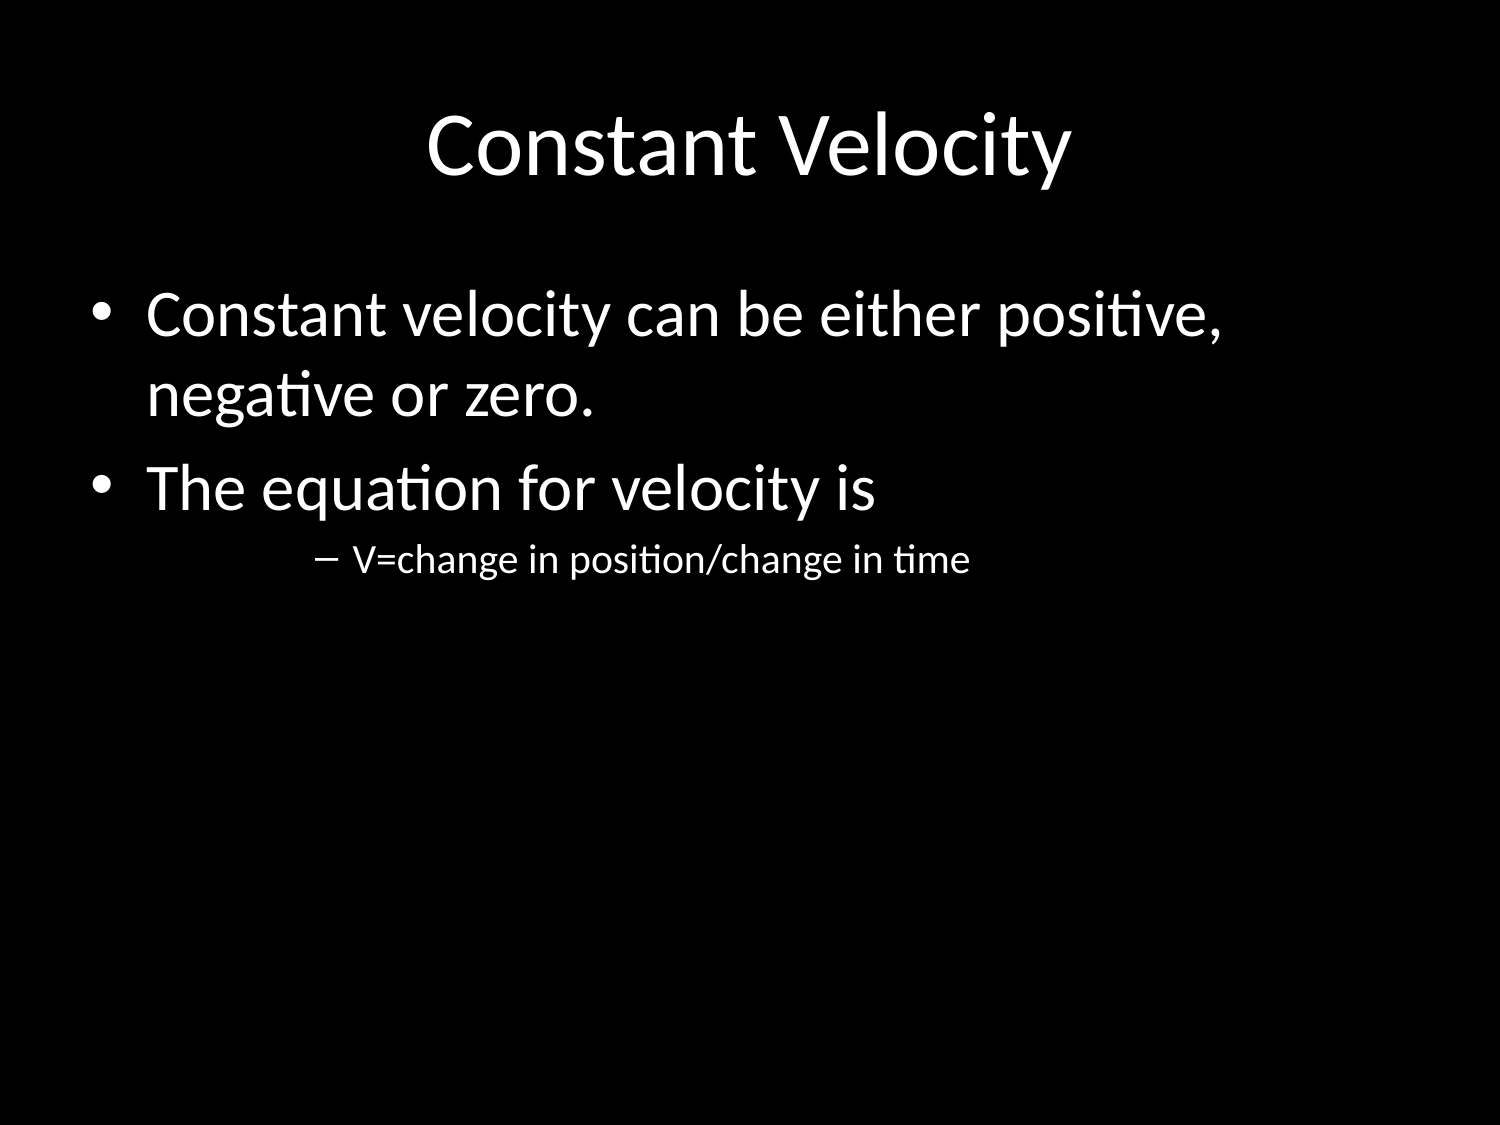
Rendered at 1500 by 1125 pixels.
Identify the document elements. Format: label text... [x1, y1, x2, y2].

title Constant Velocity [75, 45, 1425, 233]
list Constant velocity can be either positive, negative or zero. The equation for velocity is V=change in position/change in time [75, 262, 1425, 1005]
